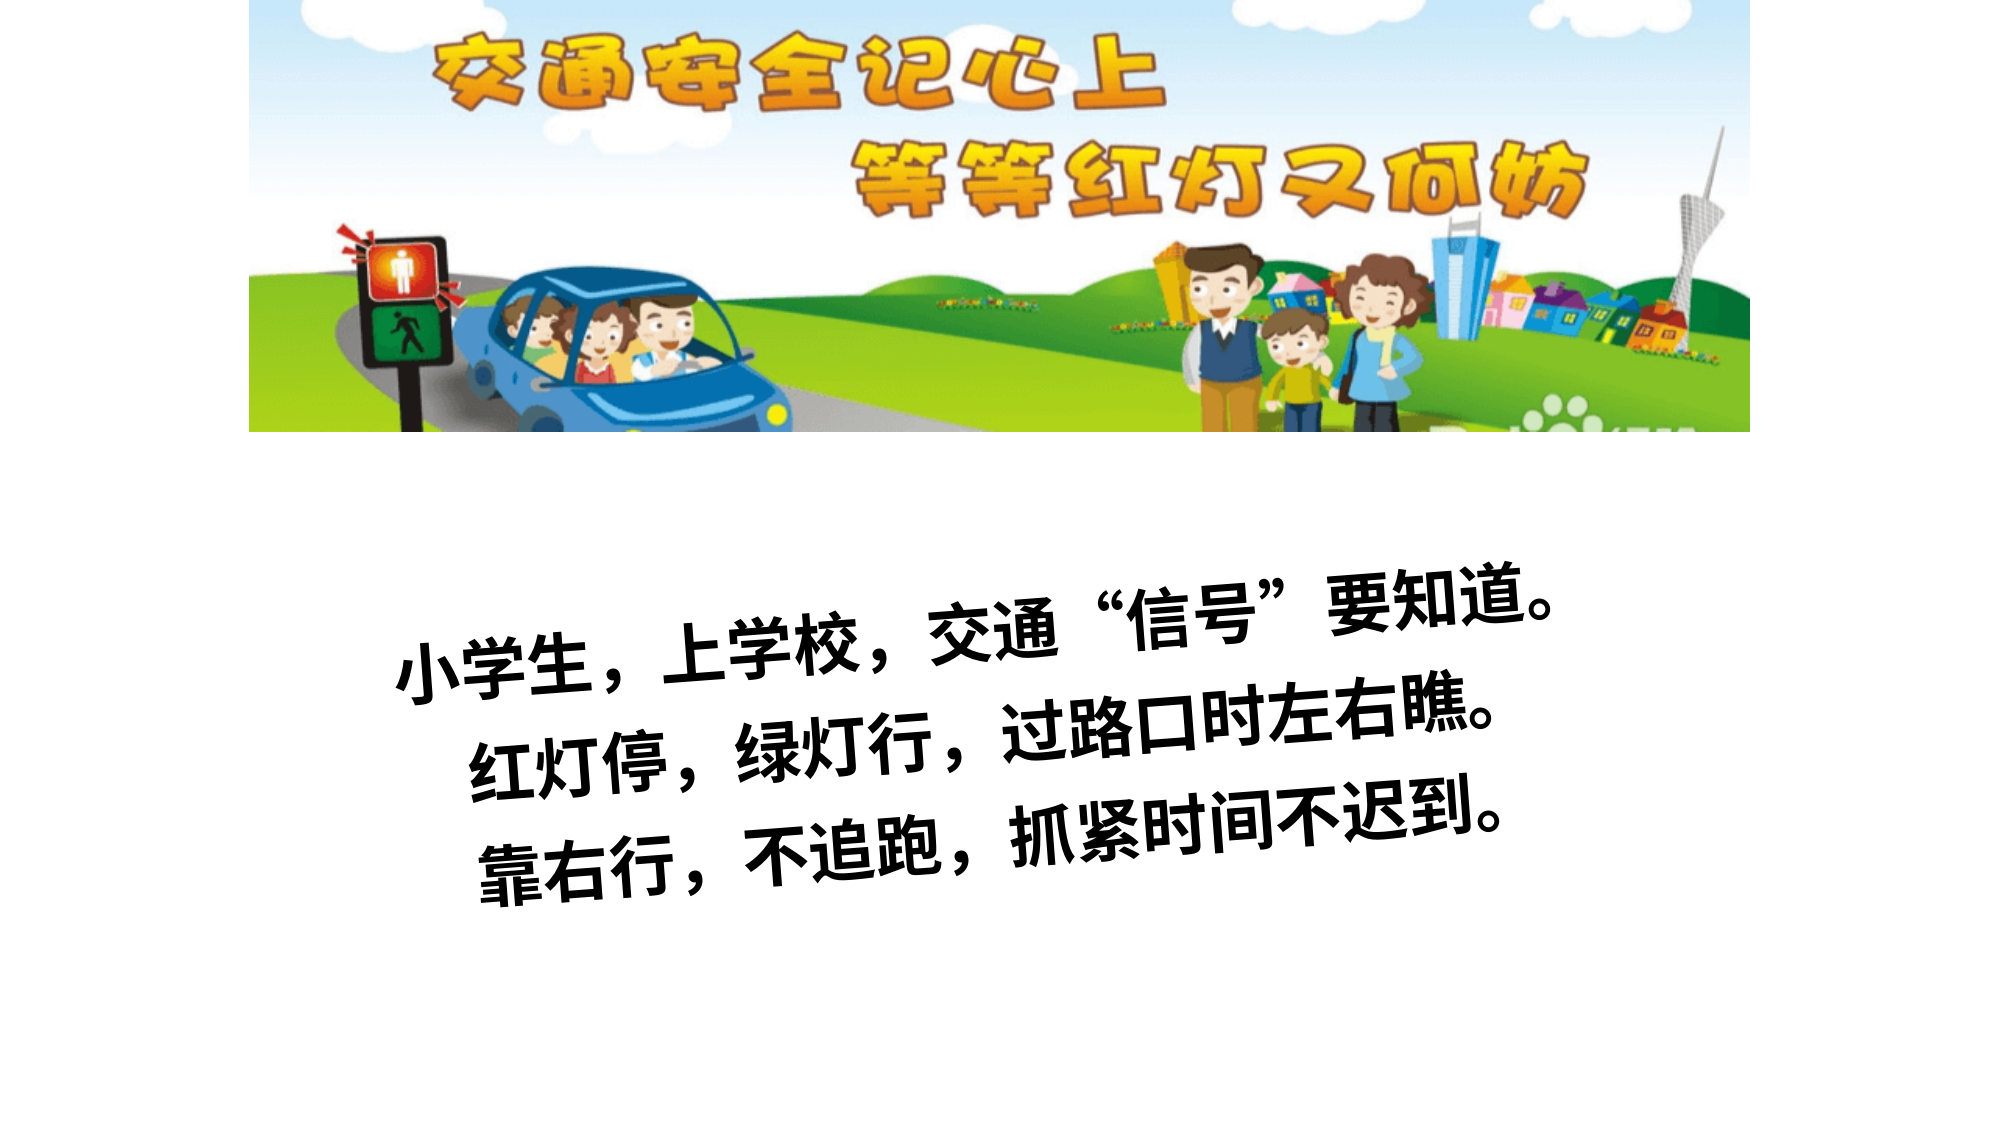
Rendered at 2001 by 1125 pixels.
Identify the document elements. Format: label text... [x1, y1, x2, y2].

text_box 小学生，上学校，交通“信号”要知道。 红灯停，绿灯行，过路口时左右瞧。 靠右行，不追跑，抓紧时间不迟到。 [311, 507, 1689, 935]
picture [249, 0, 1750, 432]
